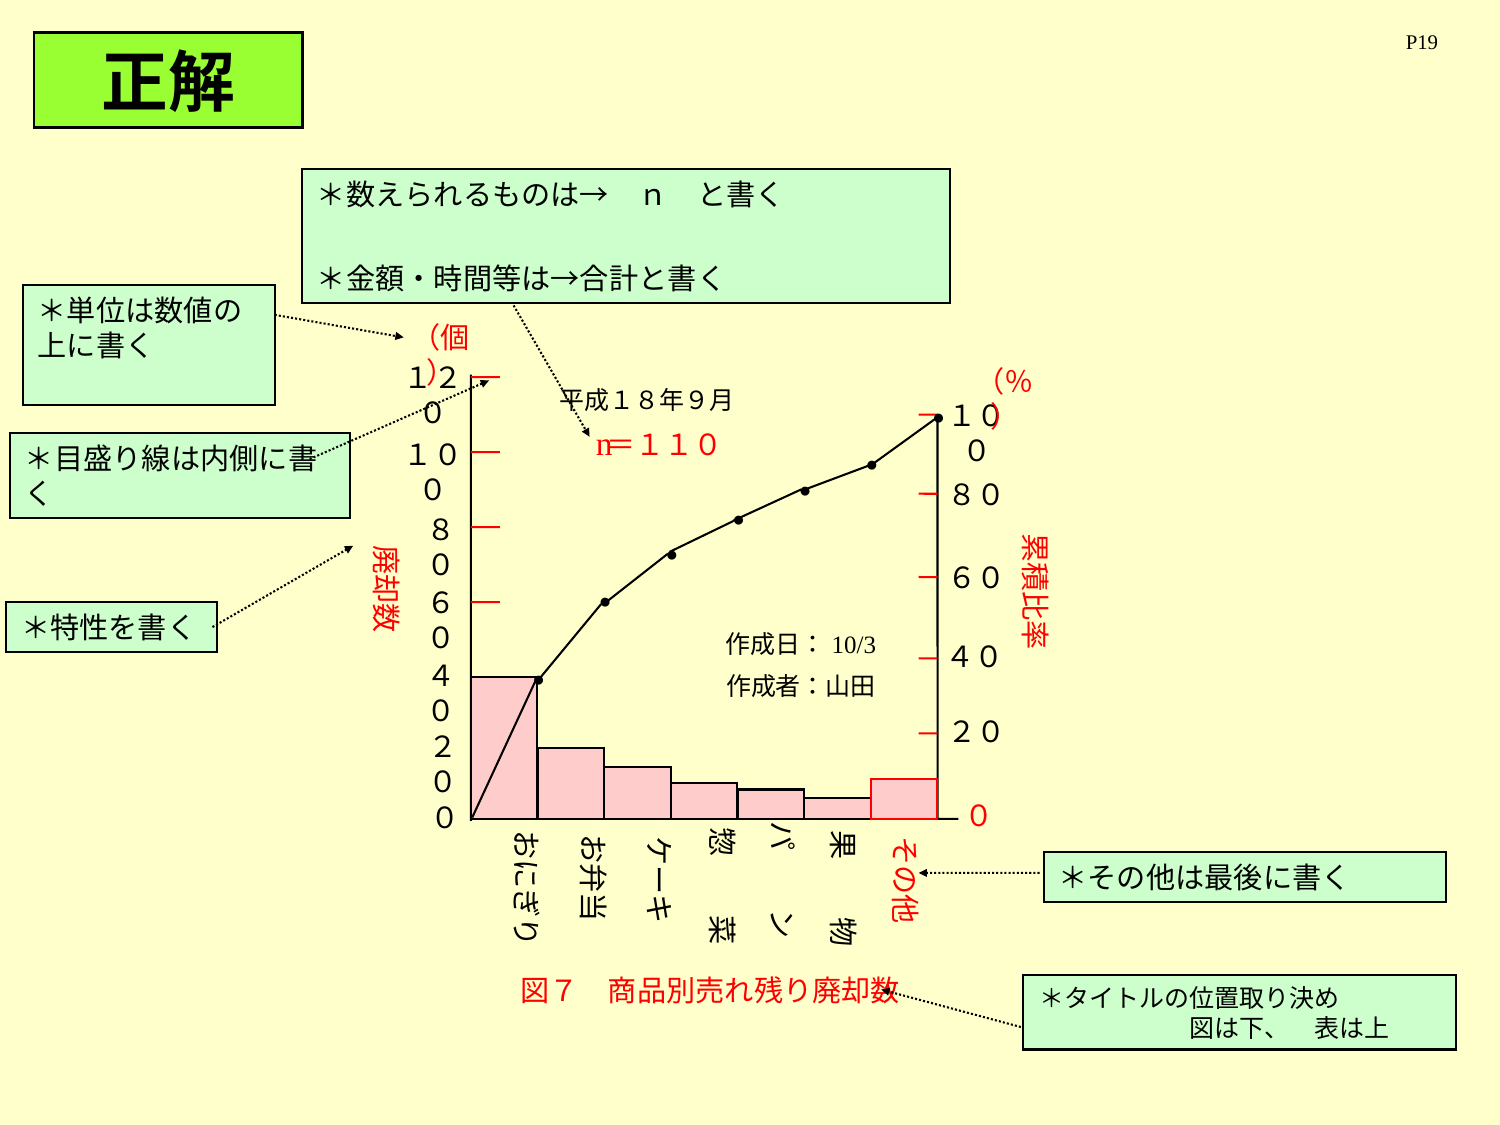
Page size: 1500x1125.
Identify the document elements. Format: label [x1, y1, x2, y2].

text_box [5, 20, 1473, 1053]
